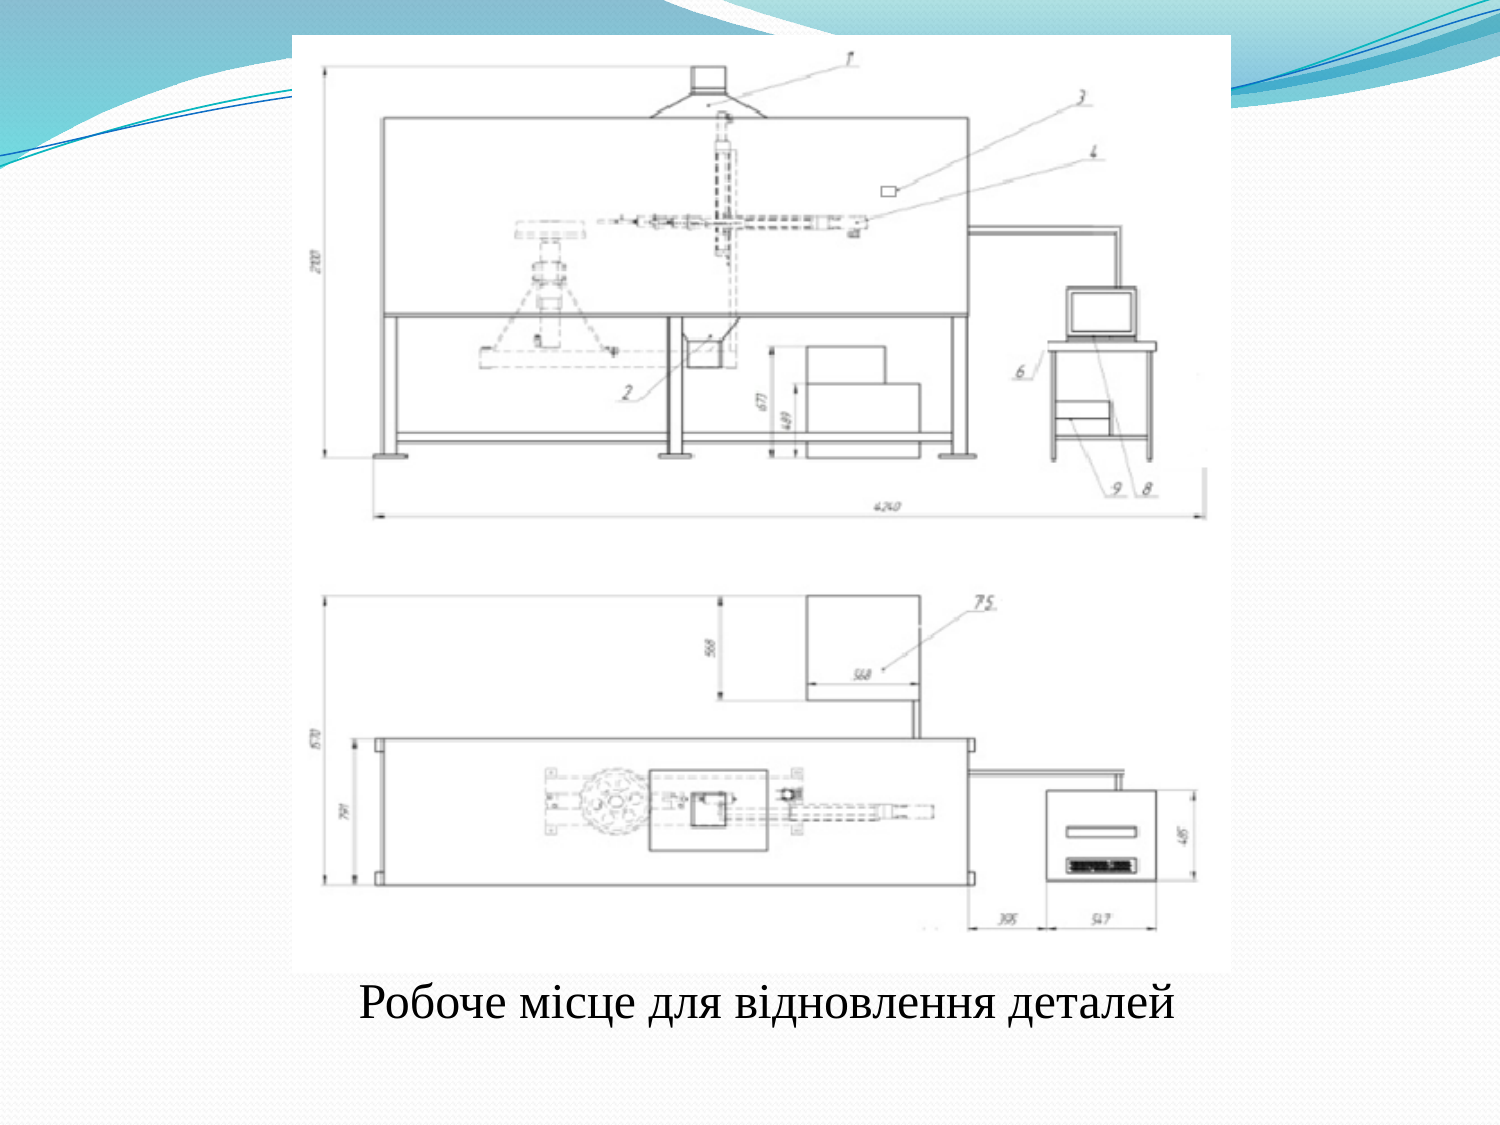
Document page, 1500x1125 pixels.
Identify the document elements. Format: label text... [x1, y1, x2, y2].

picture [292, 34, 1231, 973]
text_box Робоче місце для відновлення деталей [343, 985, 1191, 1036]
